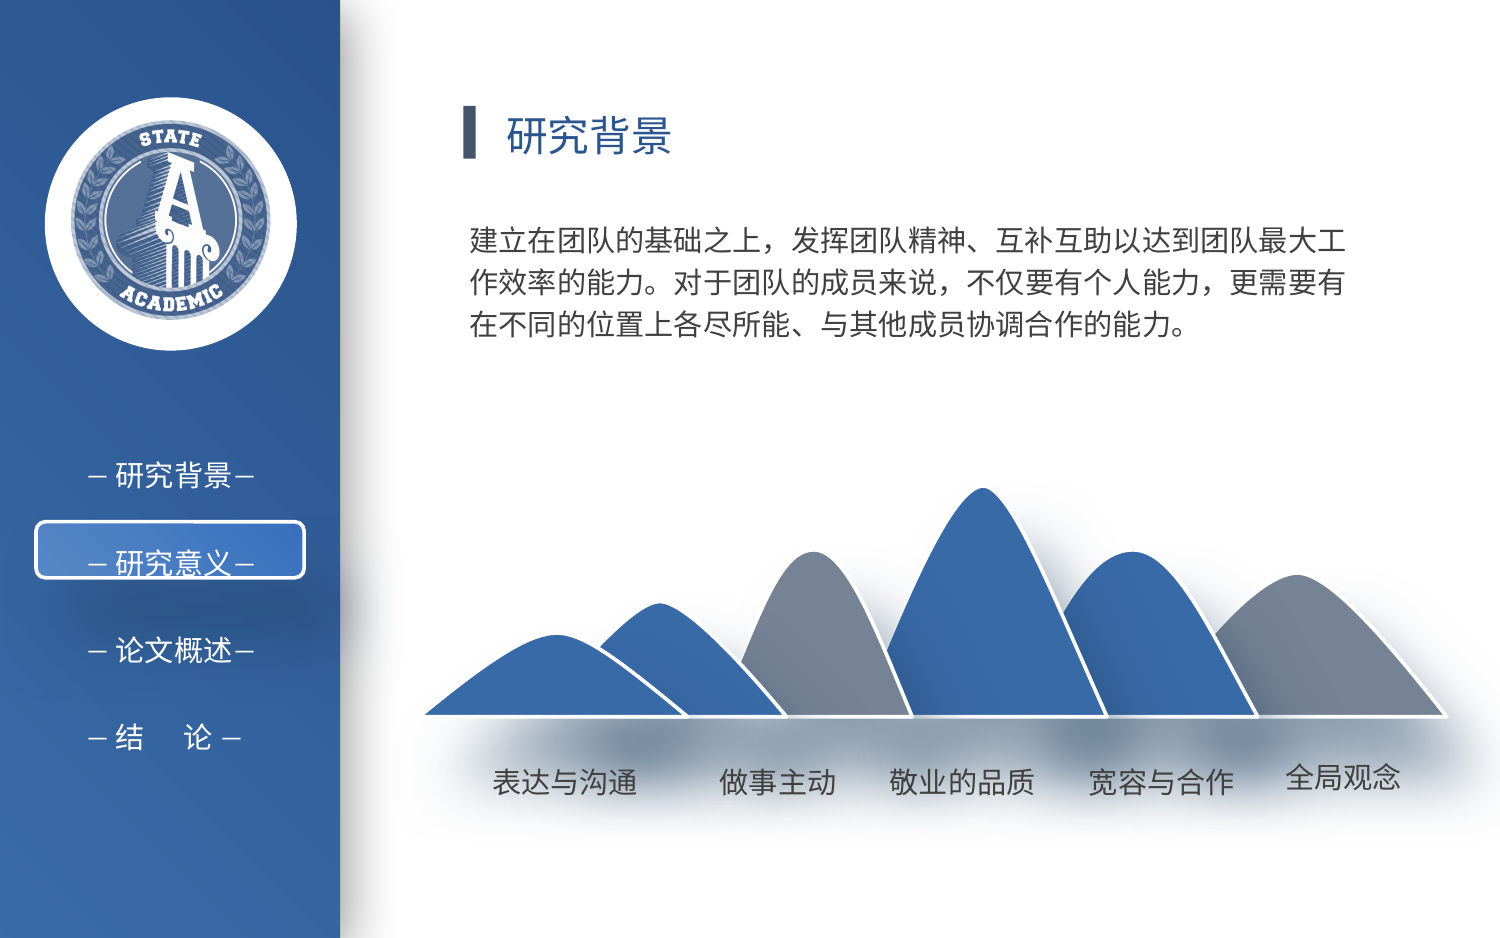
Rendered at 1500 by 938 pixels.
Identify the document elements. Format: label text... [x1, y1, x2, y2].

text_box 表达与沟通 [477, 757, 654, 807]
text_box 全局观念 [1270, 751, 1418, 802]
text_box [417, 630, 690, 719]
text_box [461, 104, 478, 161]
text_box [745, 547, 915, 719]
text_box [1238, 570, 1449, 719]
text_box 建立在团队的基础之上，发挥团队精神、互补互助以达到团队最大工作效率的能力。对于团队的成员来说，不仅要有个人能力，更需要有在不同的位置上各尽所能、与其他成员协调合作的能力。 [454, 208, 1388, 349]
text_box 敬业的品质 [874, 757, 1058, 807]
text_box [1093, 547, 1260, 719]
text_box 研究背景 [491, 102, 689, 168]
text_box 宽容与合作 [1074, 757, 1251, 807]
text_box 做事主动 [705, 757, 852, 807]
text_box [905, 483, 1109, 719]
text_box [0, 0, 341, 938]
text_box [597, 599, 789, 719]
